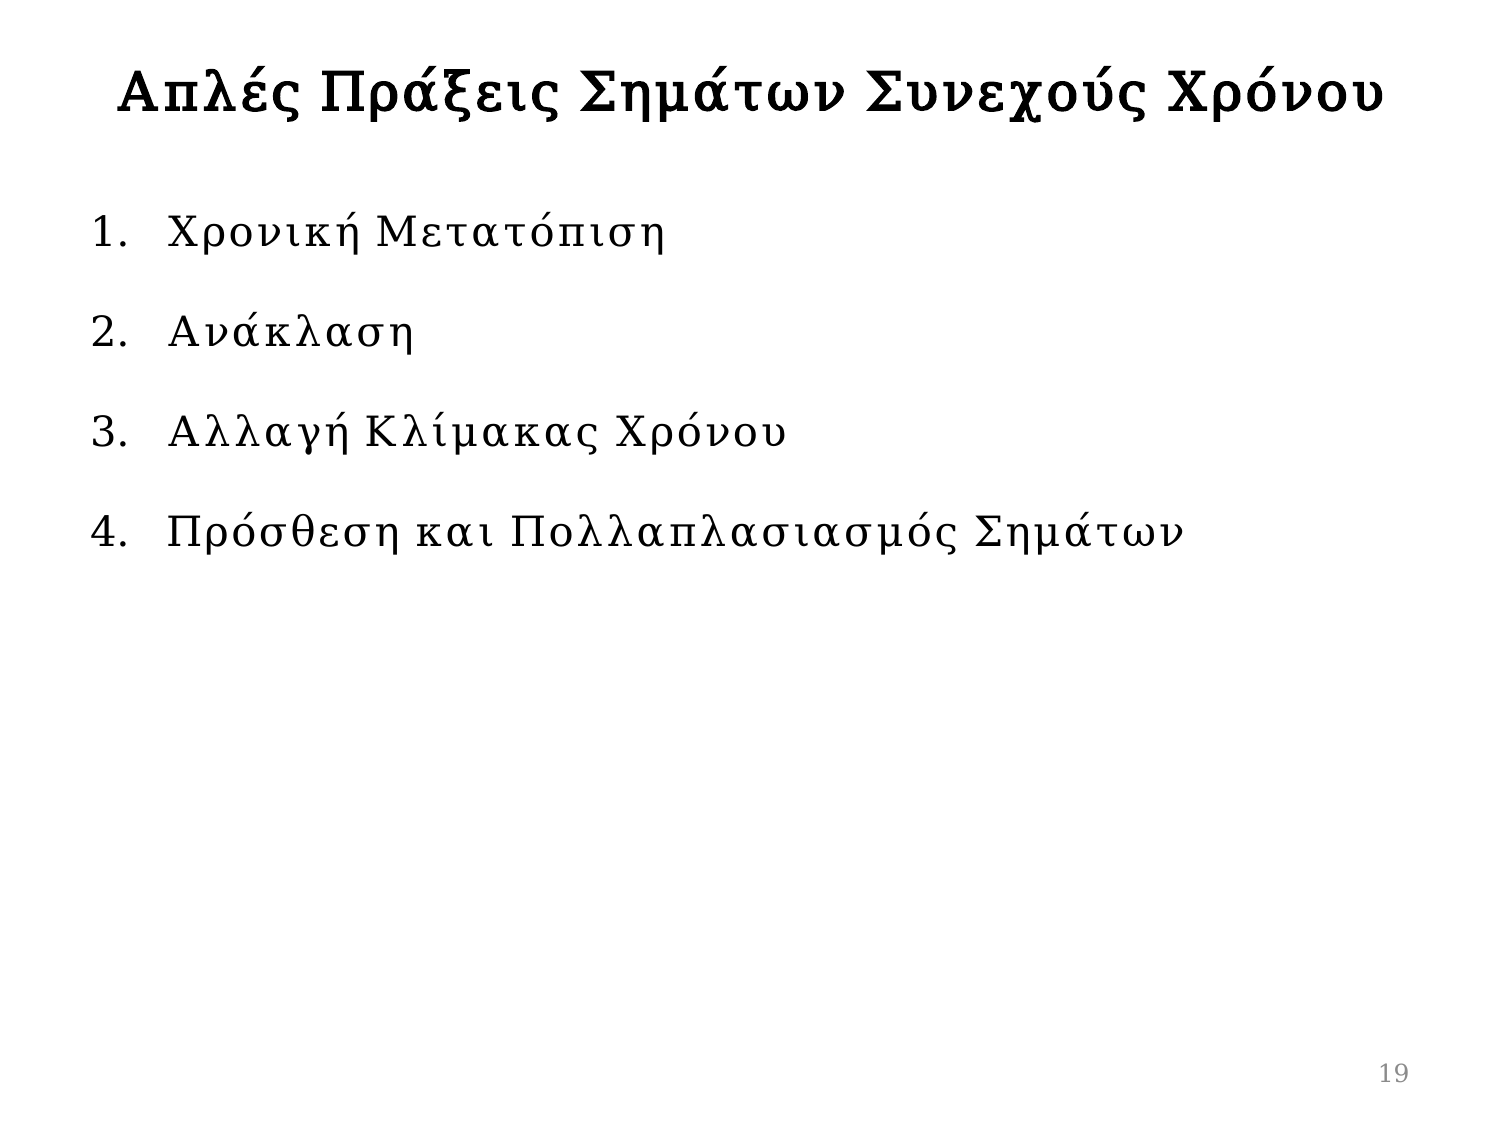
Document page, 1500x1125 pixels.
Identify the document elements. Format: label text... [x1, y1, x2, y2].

list Χρονική Μετατόπιση Ανάκλαση Αλλαγή Κλίμακας Χρόνου Πρόσθεση και Πολλαπλασιασμός Σημάτων [75, 172, 1425, 1071]
slide_number 19 [1222, 1042, 1425, 1103]
title Απλές Πράξεις Σημάτων Συνεχούς Χρόνου [75, 19, 1425, 159]
